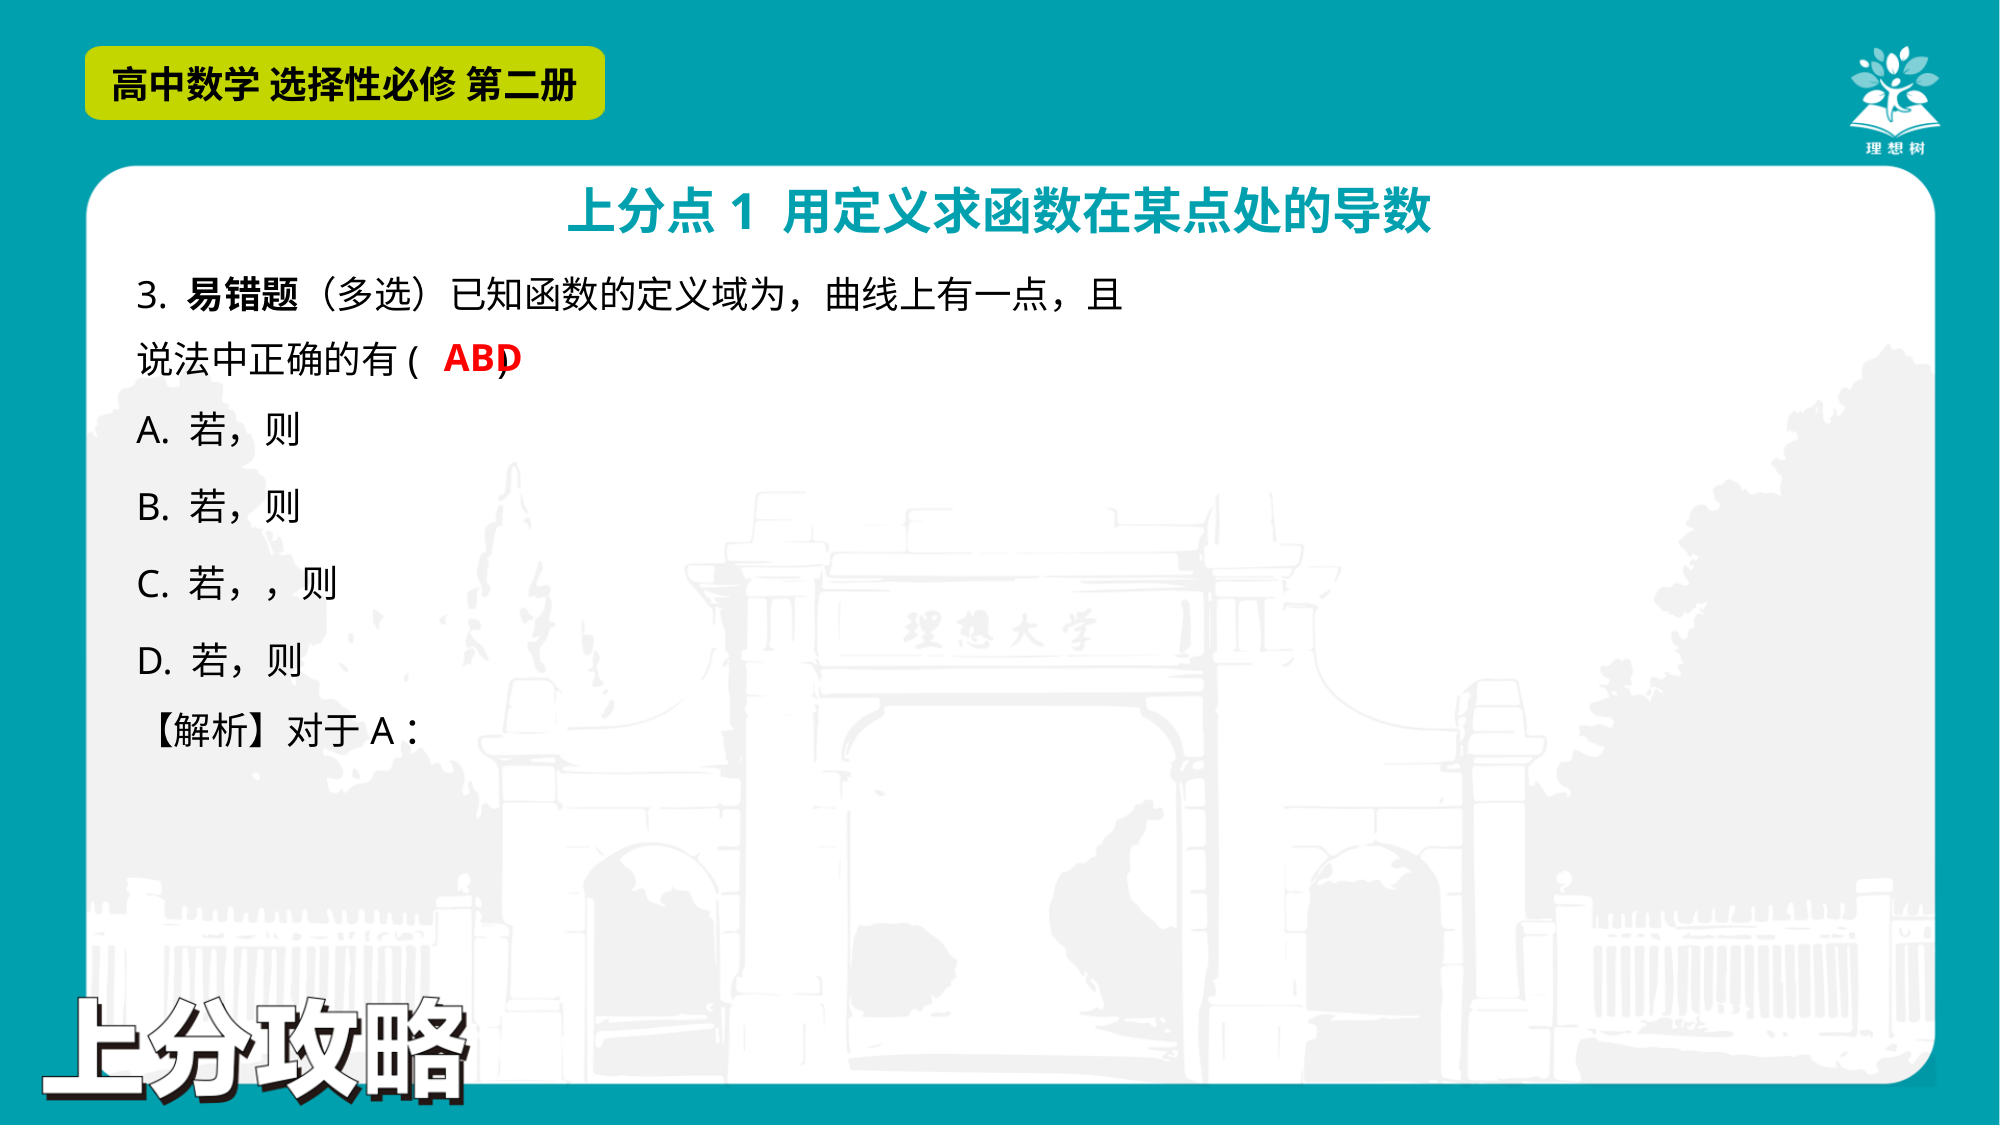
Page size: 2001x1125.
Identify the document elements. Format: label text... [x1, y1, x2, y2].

picture [0, 0, 2000, 1125]
text_box ABD [429, 314, 538, 373]
